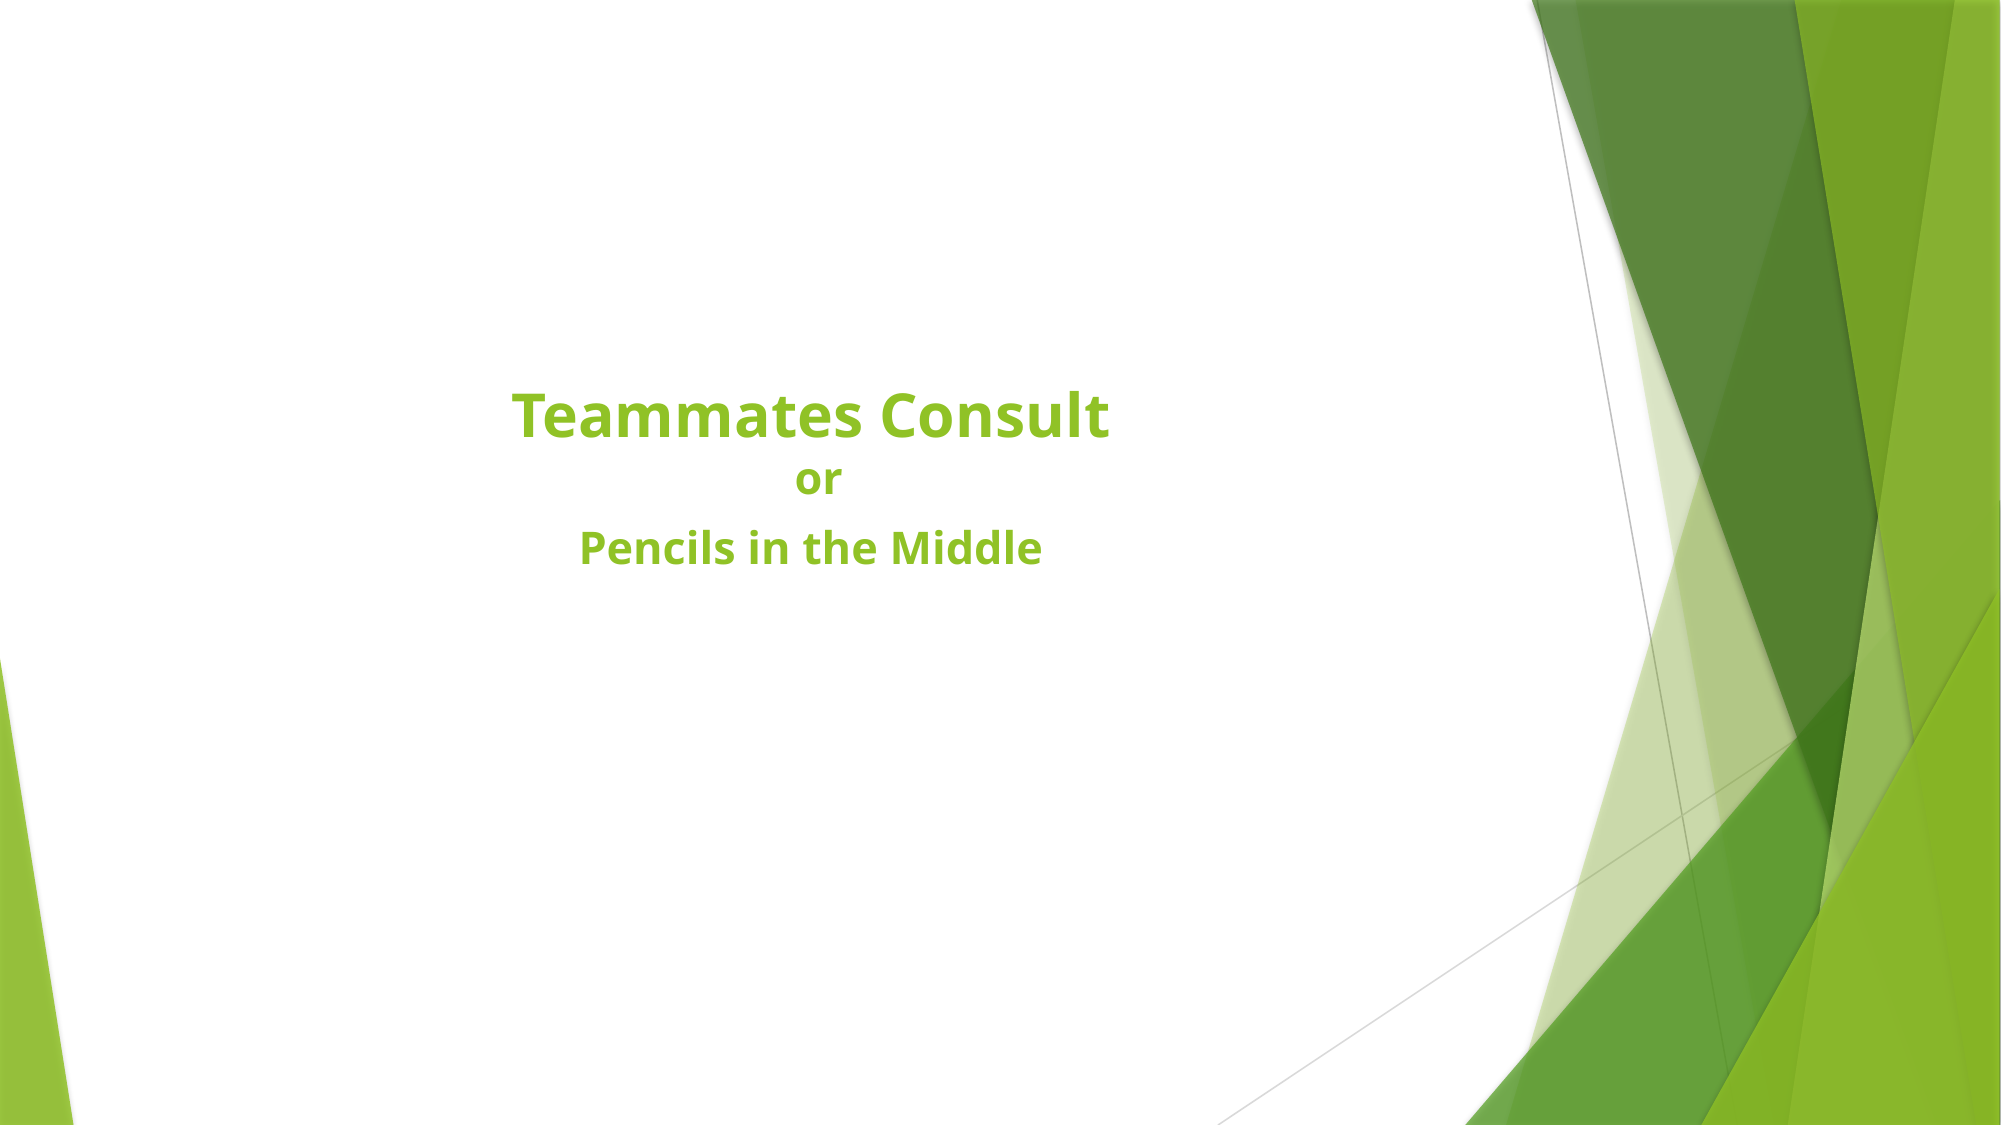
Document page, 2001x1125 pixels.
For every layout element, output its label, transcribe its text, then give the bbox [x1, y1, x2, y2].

title Teammates Consult or Pencils in the Middle [113, 369, 1524, 587]
